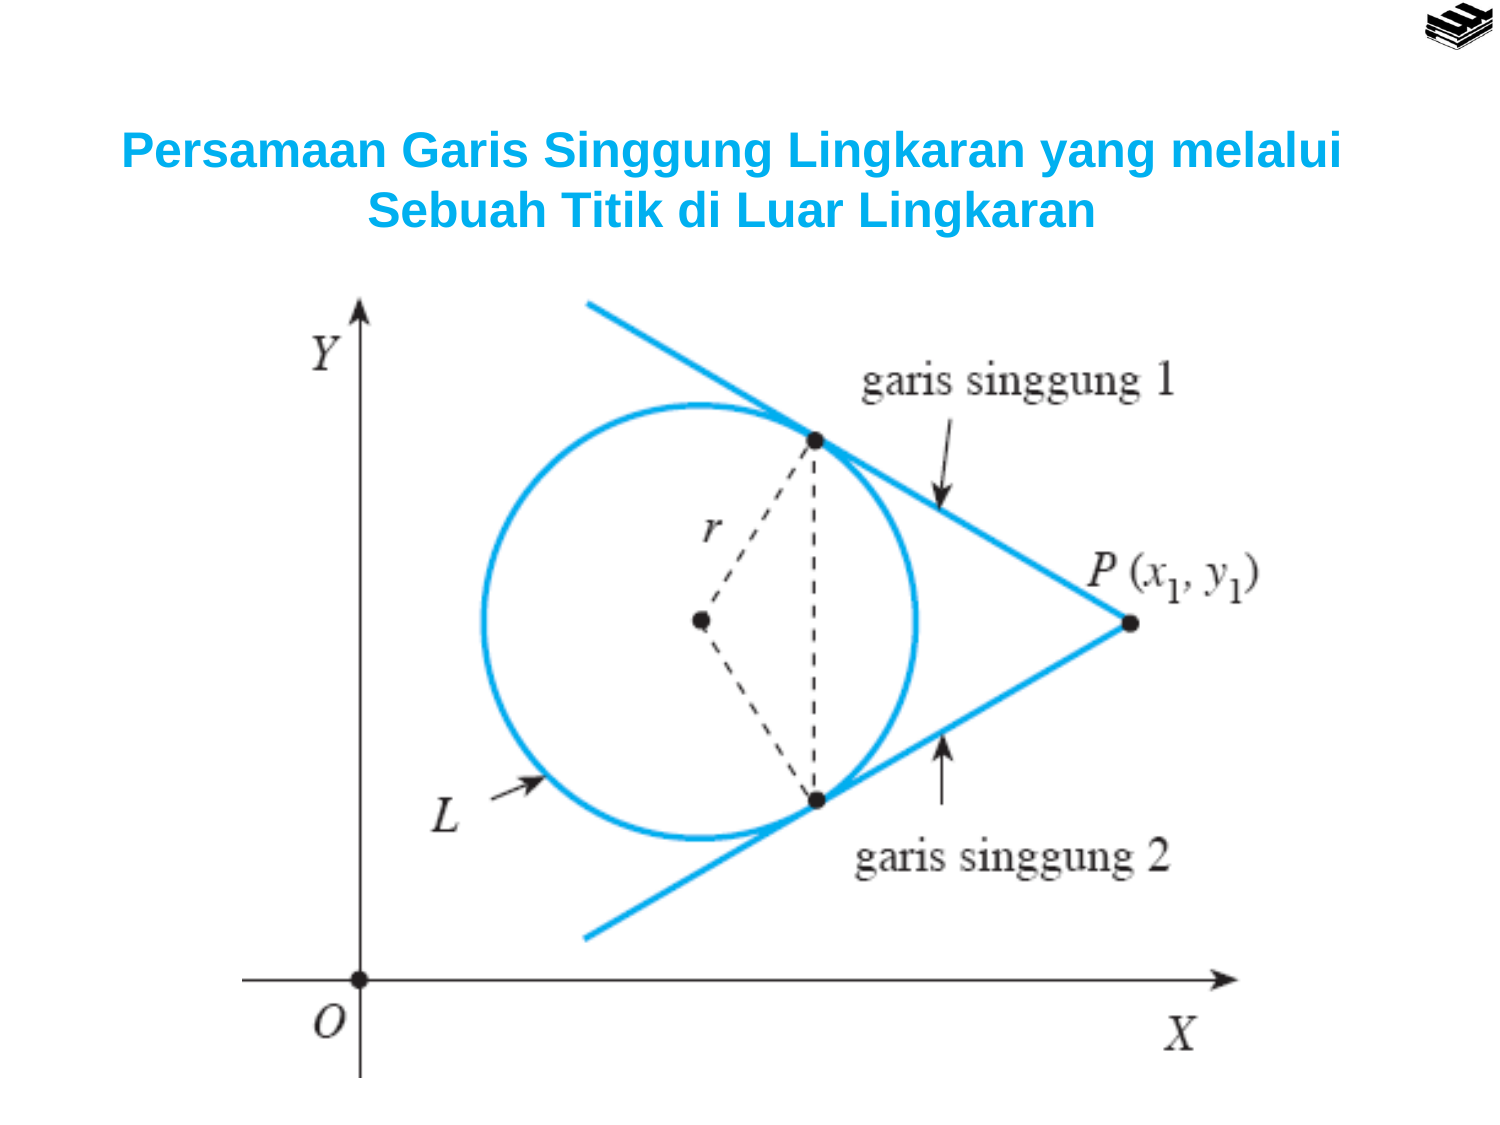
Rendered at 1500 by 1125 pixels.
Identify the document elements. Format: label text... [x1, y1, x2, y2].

picture [1425, 0, 1493, 50]
picture [241, 231, 1270, 1079]
text_box Persamaan Garis Singgung Lingkaran yang melalui Sebuah Titik di Luar Lingkaran [58, 109, 1407, 245]
